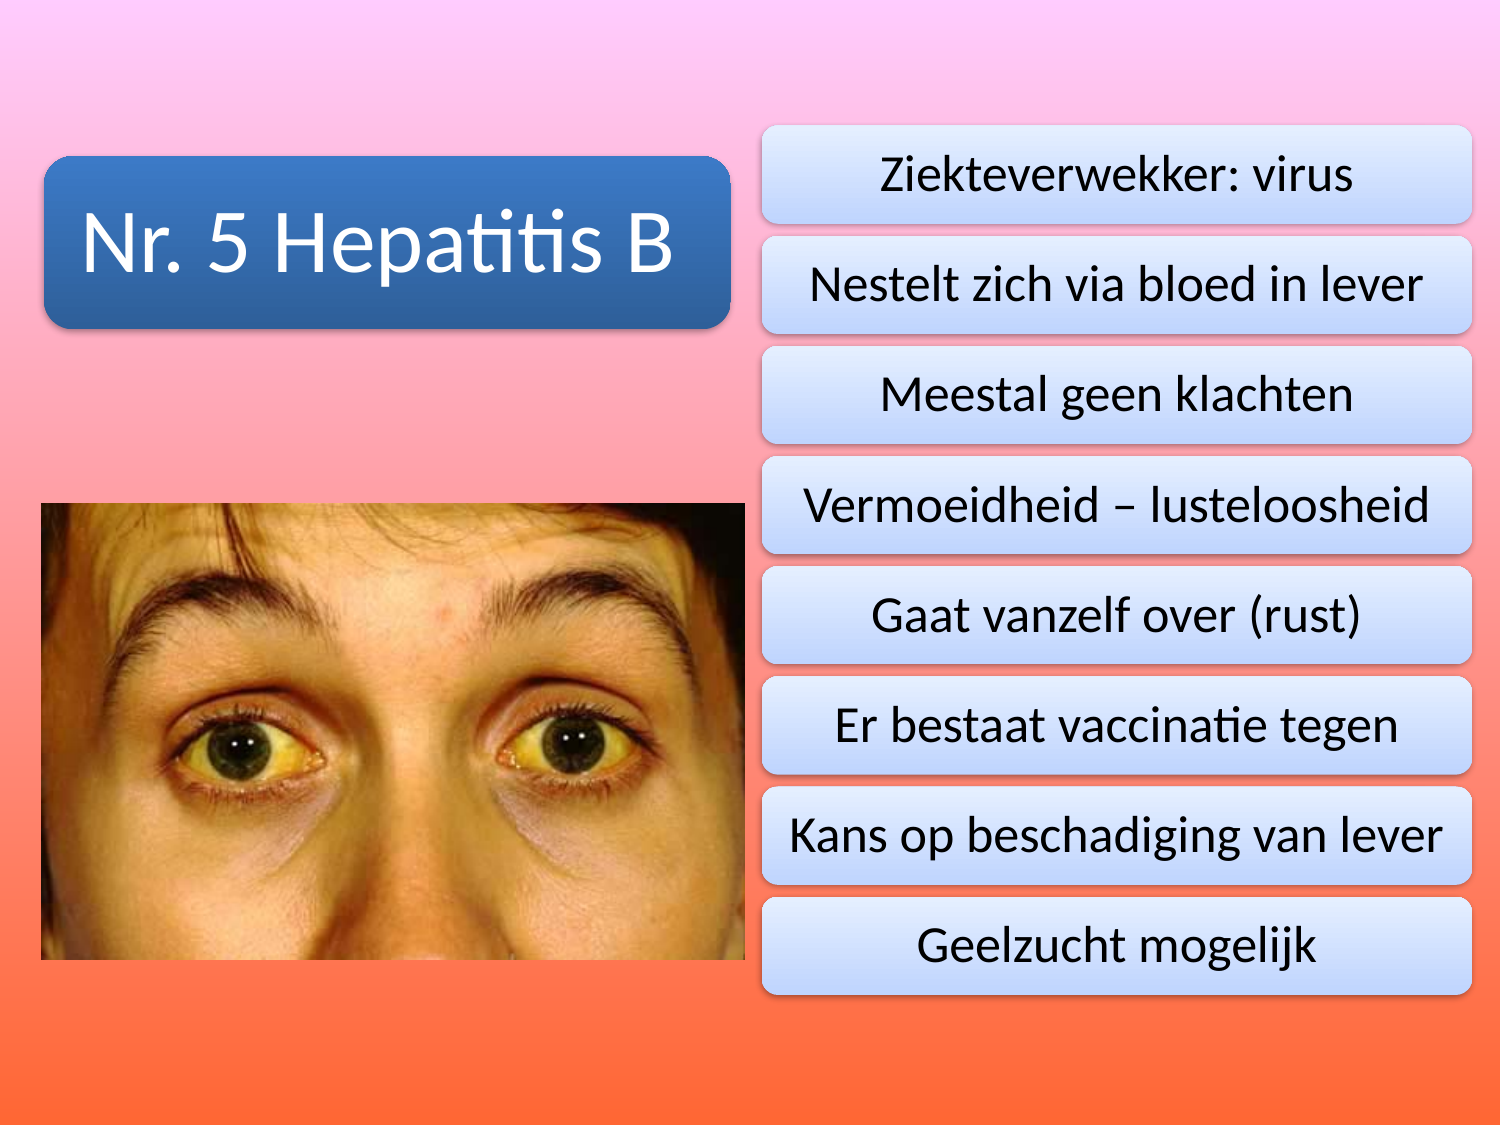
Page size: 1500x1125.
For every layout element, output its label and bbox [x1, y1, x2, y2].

picture [40, 503, 745, 960]
list [761, 54, 1473, 1067]
text_box [43, 148, 732, 337]
